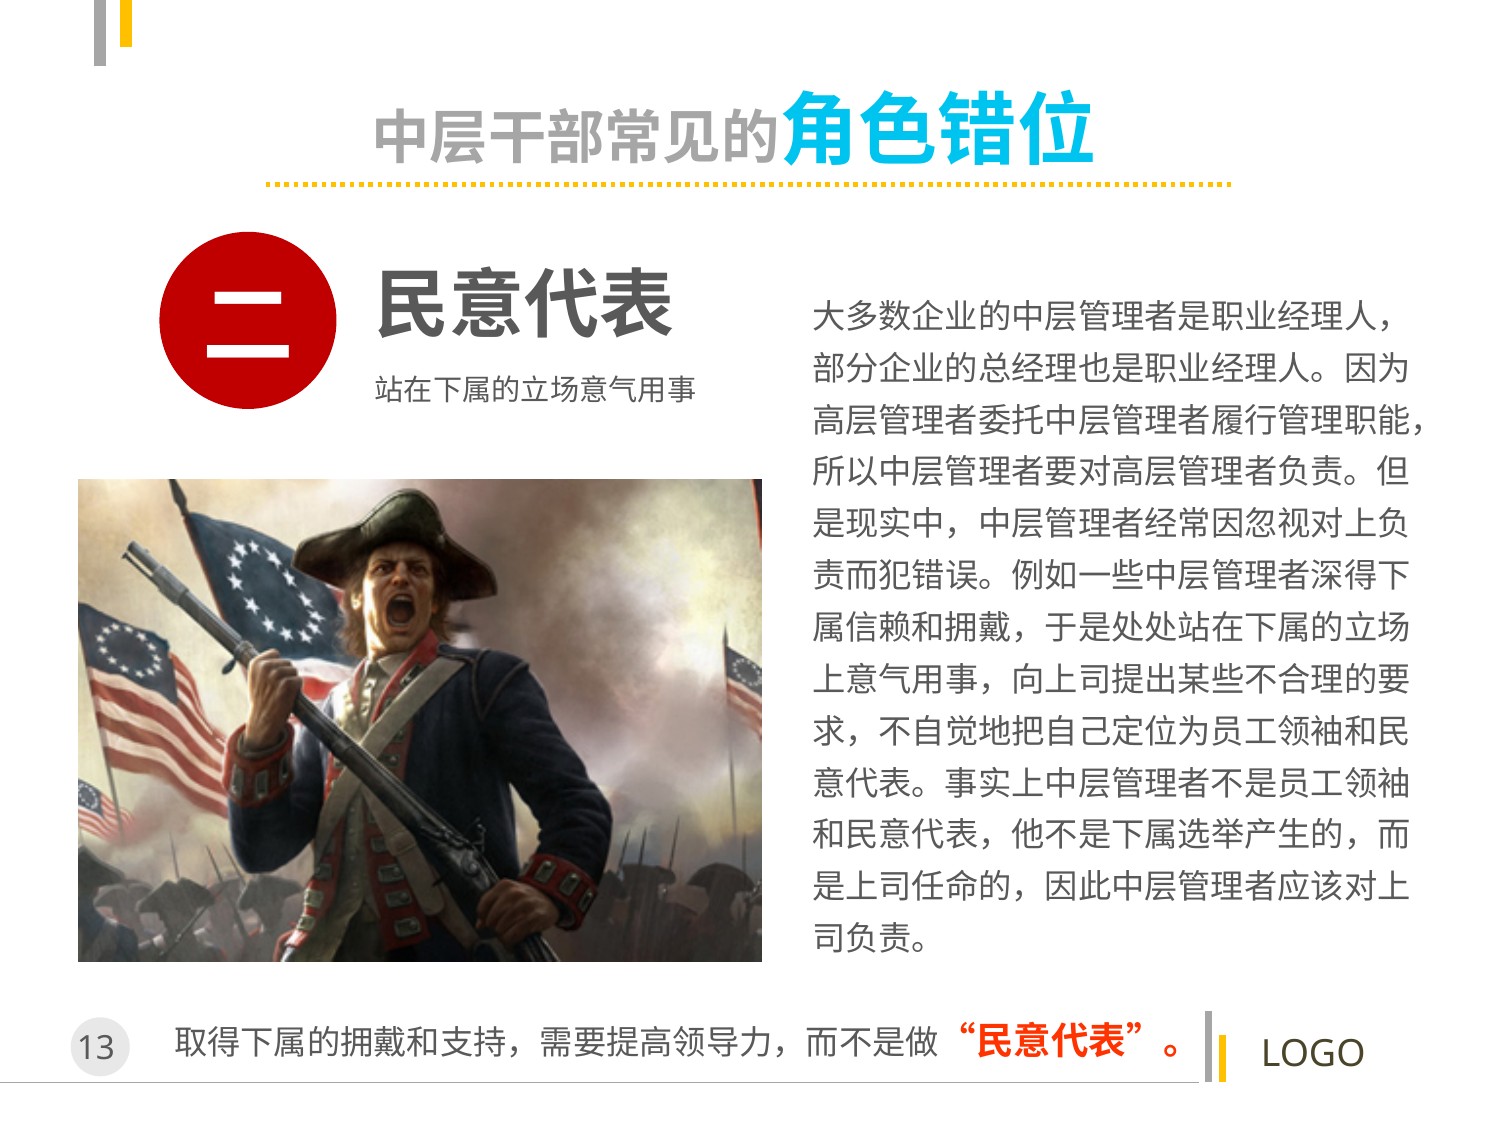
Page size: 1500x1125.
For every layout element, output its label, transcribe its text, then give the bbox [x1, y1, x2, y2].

text_box 大多数企业的中层管理者是职业经理人，部分企业的总经理也是职业经理人。因为高层管理者委托中层管理者履行管理职能，所以中层管理者要对高层管理者负责。但是现实中，中层管理者经常因忽视对上负责而犯错误。例如一些中层管理者深得下属信赖和拥戴，于是处处站在下属的立场上意气用事，向上司提出某些不合理的要求，不自觉地把自己定位为员工领袖和民意代表。事实上中层管理者不是员工领袖和民意代表，他不是下属选举产生的，而是上司任命的，因此中层管理者应该对上司负责。 [797, 275, 1447, 965]
text_box 二 [159, 231, 337, 409]
text_box 中层干部常见的角色错位 [356, 89, 1046, 165]
picture [78, 479, 763, 962]
text_box 民意代表 站在下属的立场意气用事 [360, 248, 727, 414]
text_box 取得下属的拥戴和支持，需要提高领导力，而不是做“民意代表”。 [159, 1009, 1211, 1070]
